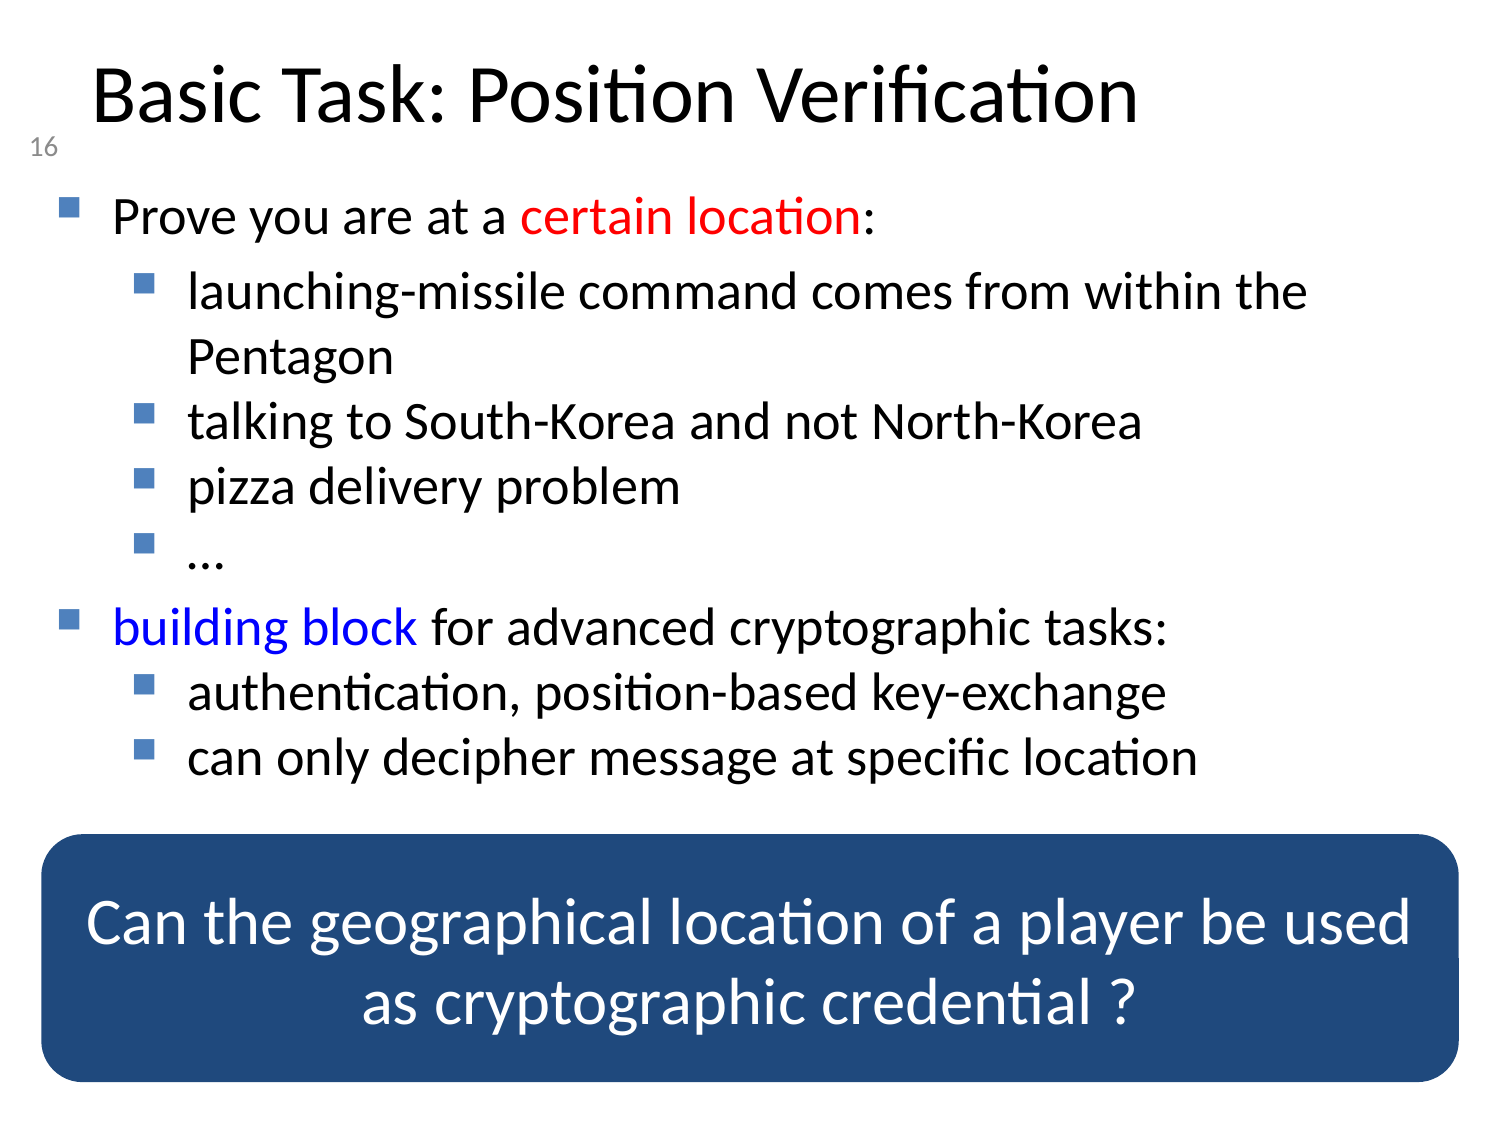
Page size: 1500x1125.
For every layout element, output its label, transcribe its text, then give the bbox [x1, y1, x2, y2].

text_box Prove you are at a certain location: launching-missile command comes from within the Pentagon talking to South-Korea and not North-Korea pizza delivery problem … building block for advanced cryptographic tasks: authentication, position-based key-exchange can only decipher message at specific location [41, 172, 1424, 860]
text_box Can the geographical location of a player be used as cryptographic credential ? [39, 832, 1461, 1085]
title Basic Task: Position Verification [76, 32, 1471, 173]
